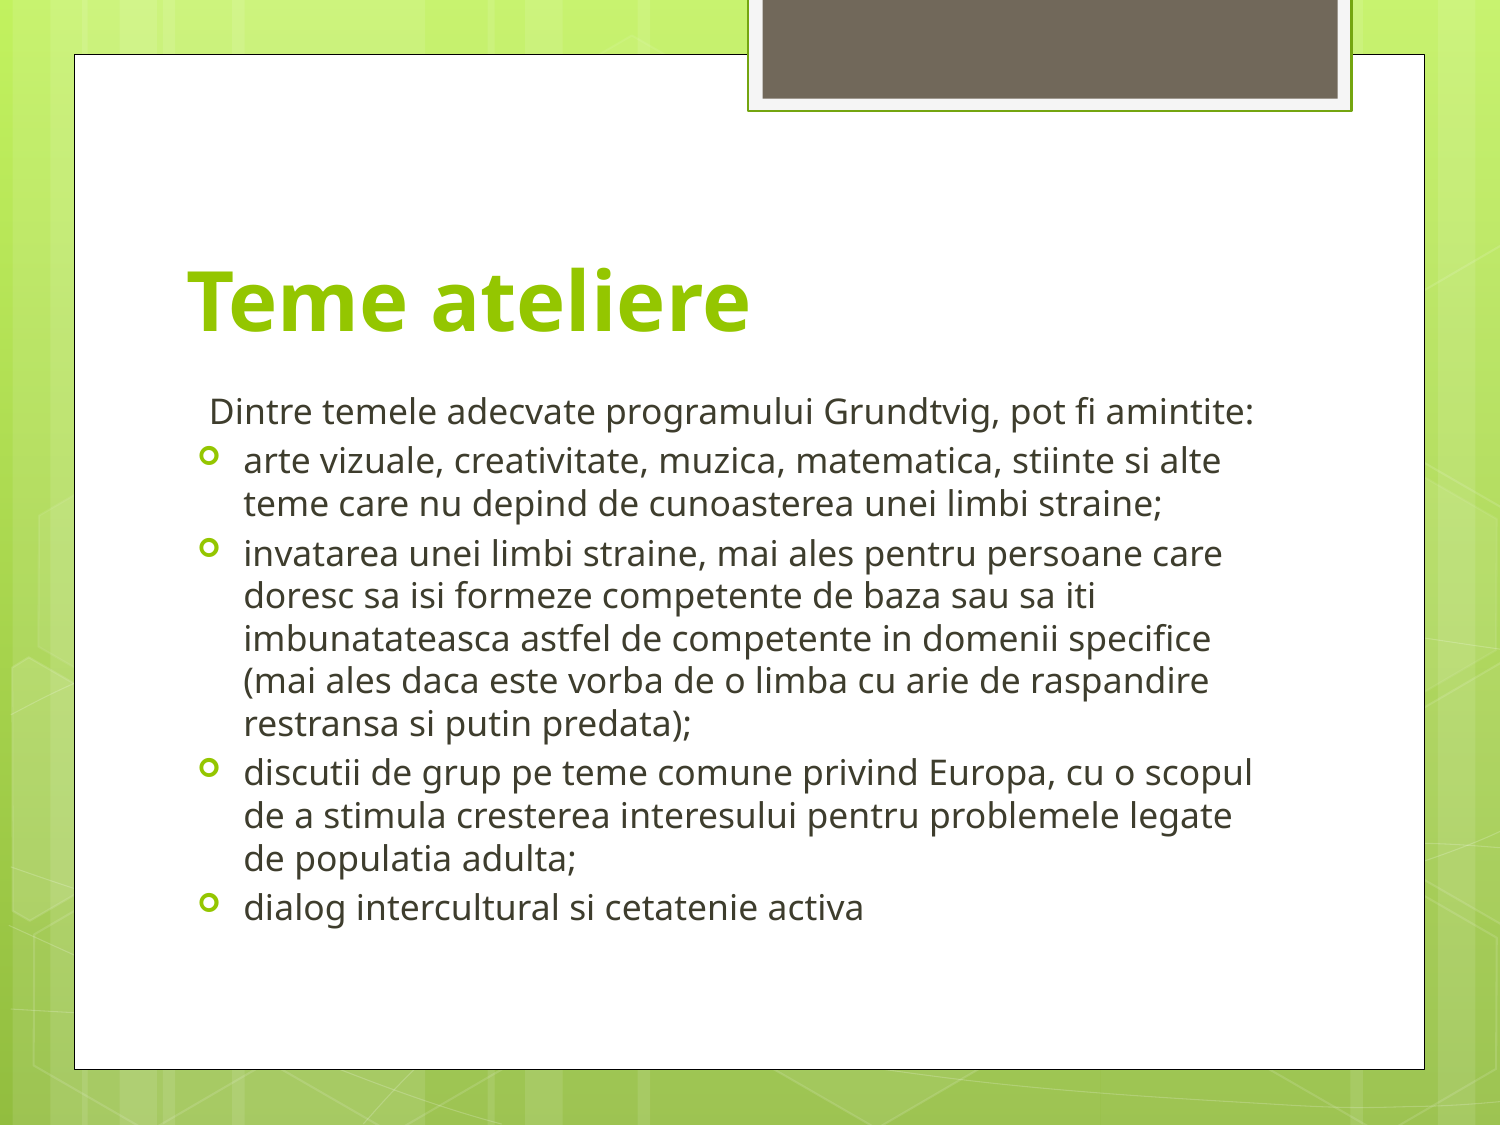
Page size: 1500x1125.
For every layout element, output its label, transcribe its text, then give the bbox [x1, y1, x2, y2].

list Dintre temele adecvate programului Grundtvig, pot fi amintite: arte vizuale, creativitate, muzica, matematica, stiinte si alte teme care nu depind de cunoasterea unei limbi straine; invatarea unei limbi straine, mai ales pentru persoane care doresc sa isi formeze competente de baza sau sa iti imbunatateasca astfel de competente in domenii specifice (mai ales daca este vorba de o limba cu arie de raspandire restransa si putin predata); discutii de grup pe teme comune privind Europa, cu o scopul de a stimula cresterea interesului pentru problemele legate de populatia adulta; dialog intercultural si cetatenie activa [171, 381, 1283, 957]
title Teme ateliere [171, 168, 1324, 357]
